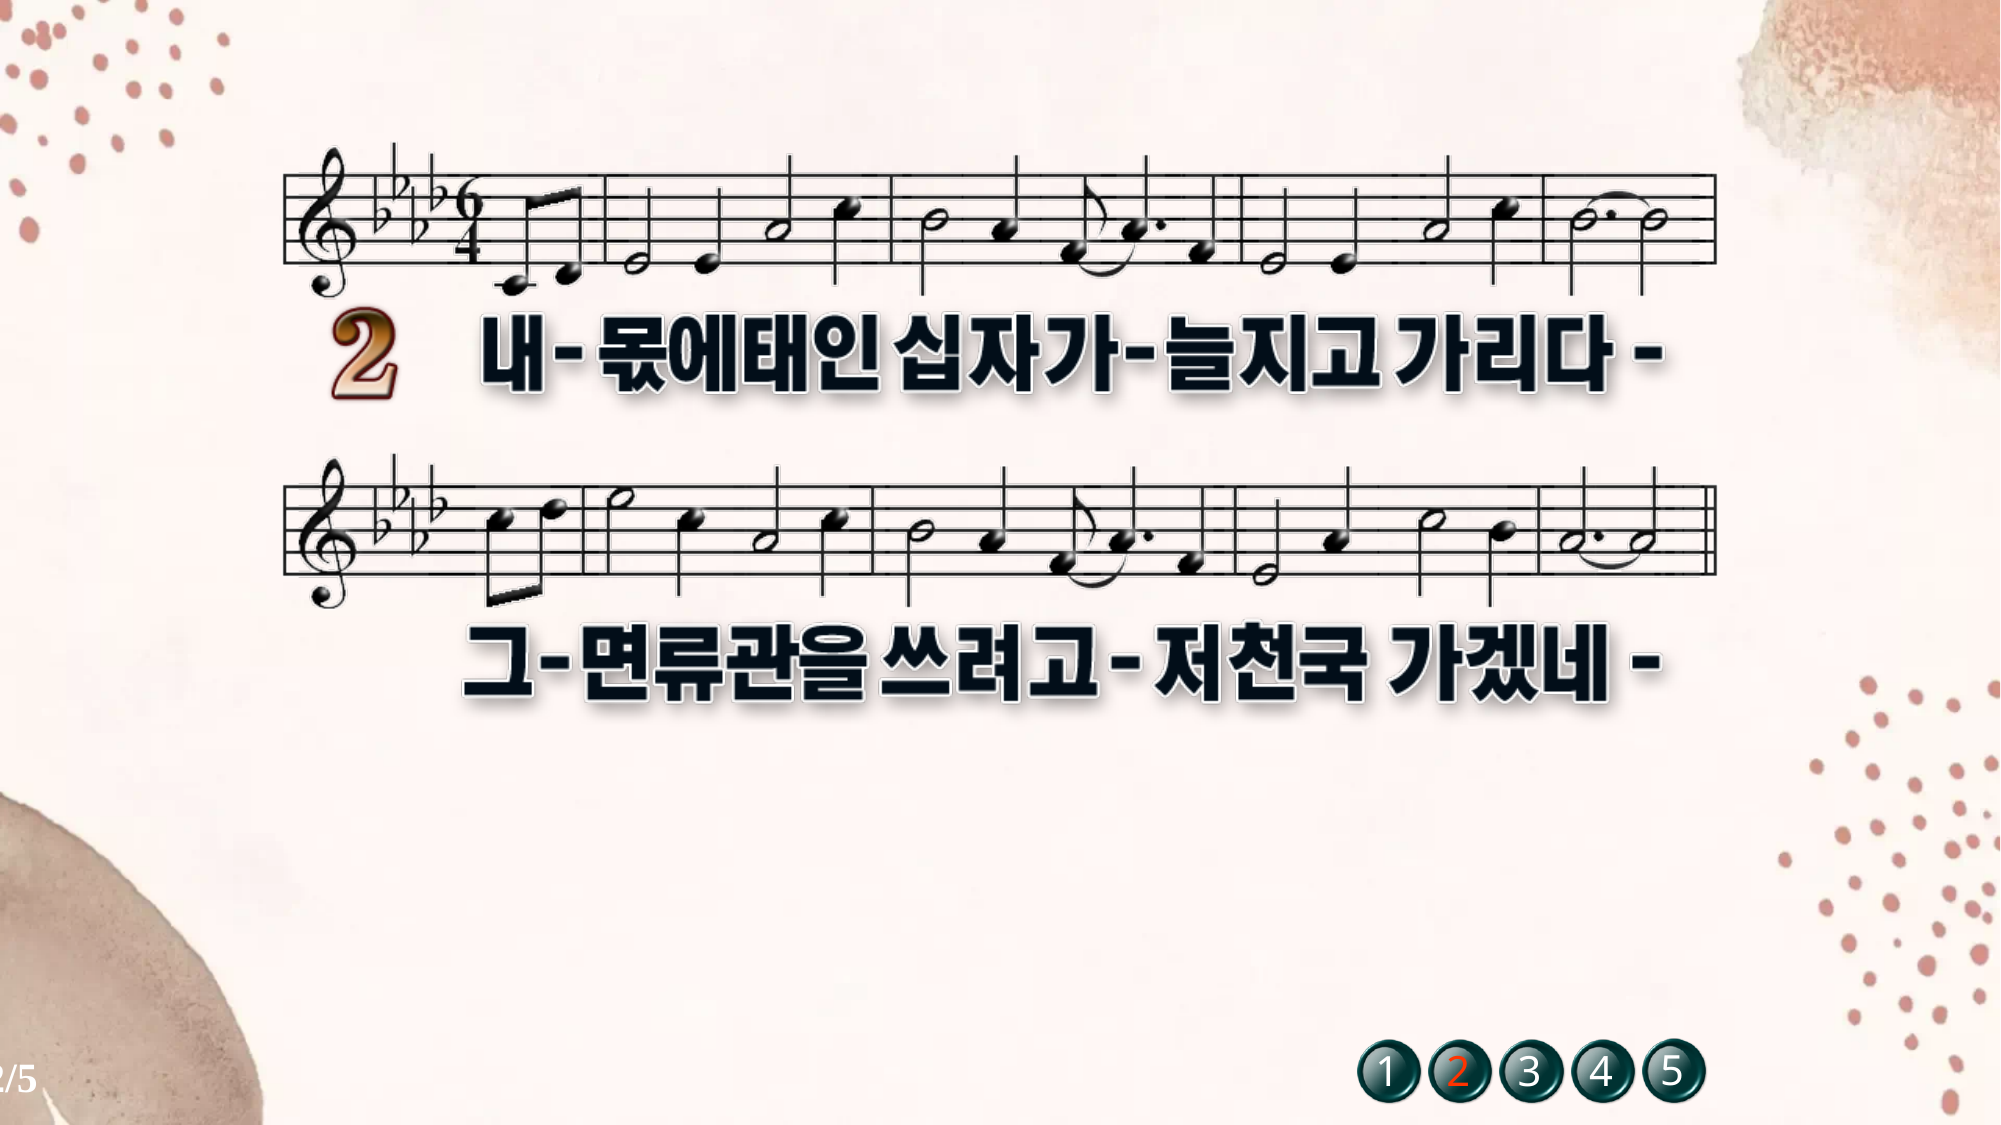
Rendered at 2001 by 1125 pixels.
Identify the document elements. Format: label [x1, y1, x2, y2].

picture [0, 0, 2001, 1125]
text_box [1496, 1035, 1567, 1106]
text_box [1425, 1035, 1496, 1106]
text_box [1639, 1034, 1709, 1106]
text_box [1568, 1035, 1638, 1106]
text_box [1354, 1035, 1424, 1106]
